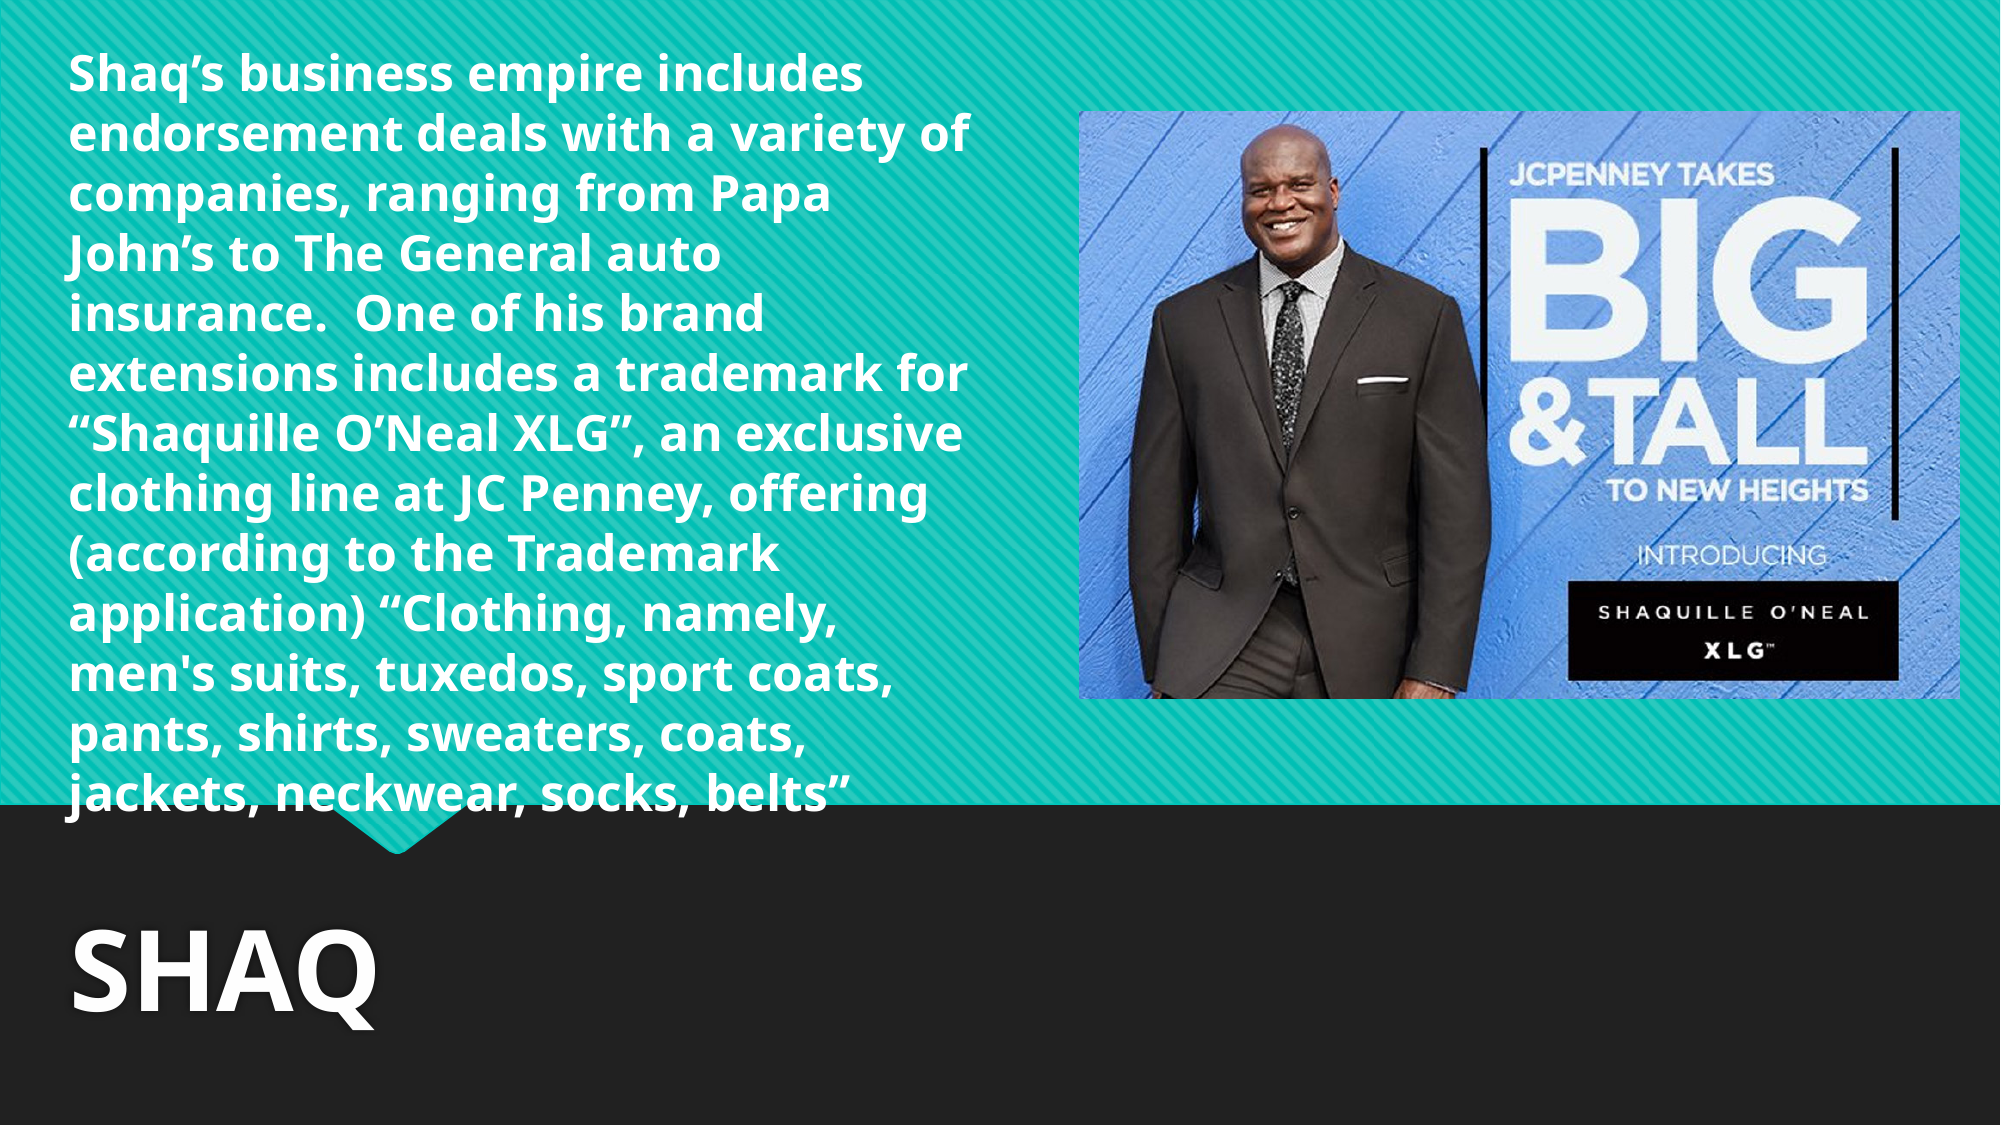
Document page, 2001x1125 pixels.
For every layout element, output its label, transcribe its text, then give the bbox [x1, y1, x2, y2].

text_box Shaq’s business empire includes endorsement deals with a variety of companies, ranging from Papa John’s to The General auto insurance. One of his brand extensions includes a trademark for “Shaquille O’Neal XLG”, an exclusive clothing line at JC Penney, offering (according to the Trademark application) “Clothing, namely, men's suits, tuxedos, sport coats, pants, shirts, sweaters, coats, jackets, neckwear, socks, belts” [54, 33, 1000, 829]
title SHAQ [54, 873, 1789, 1042]
picture [1079, 111, 1960, 699]
